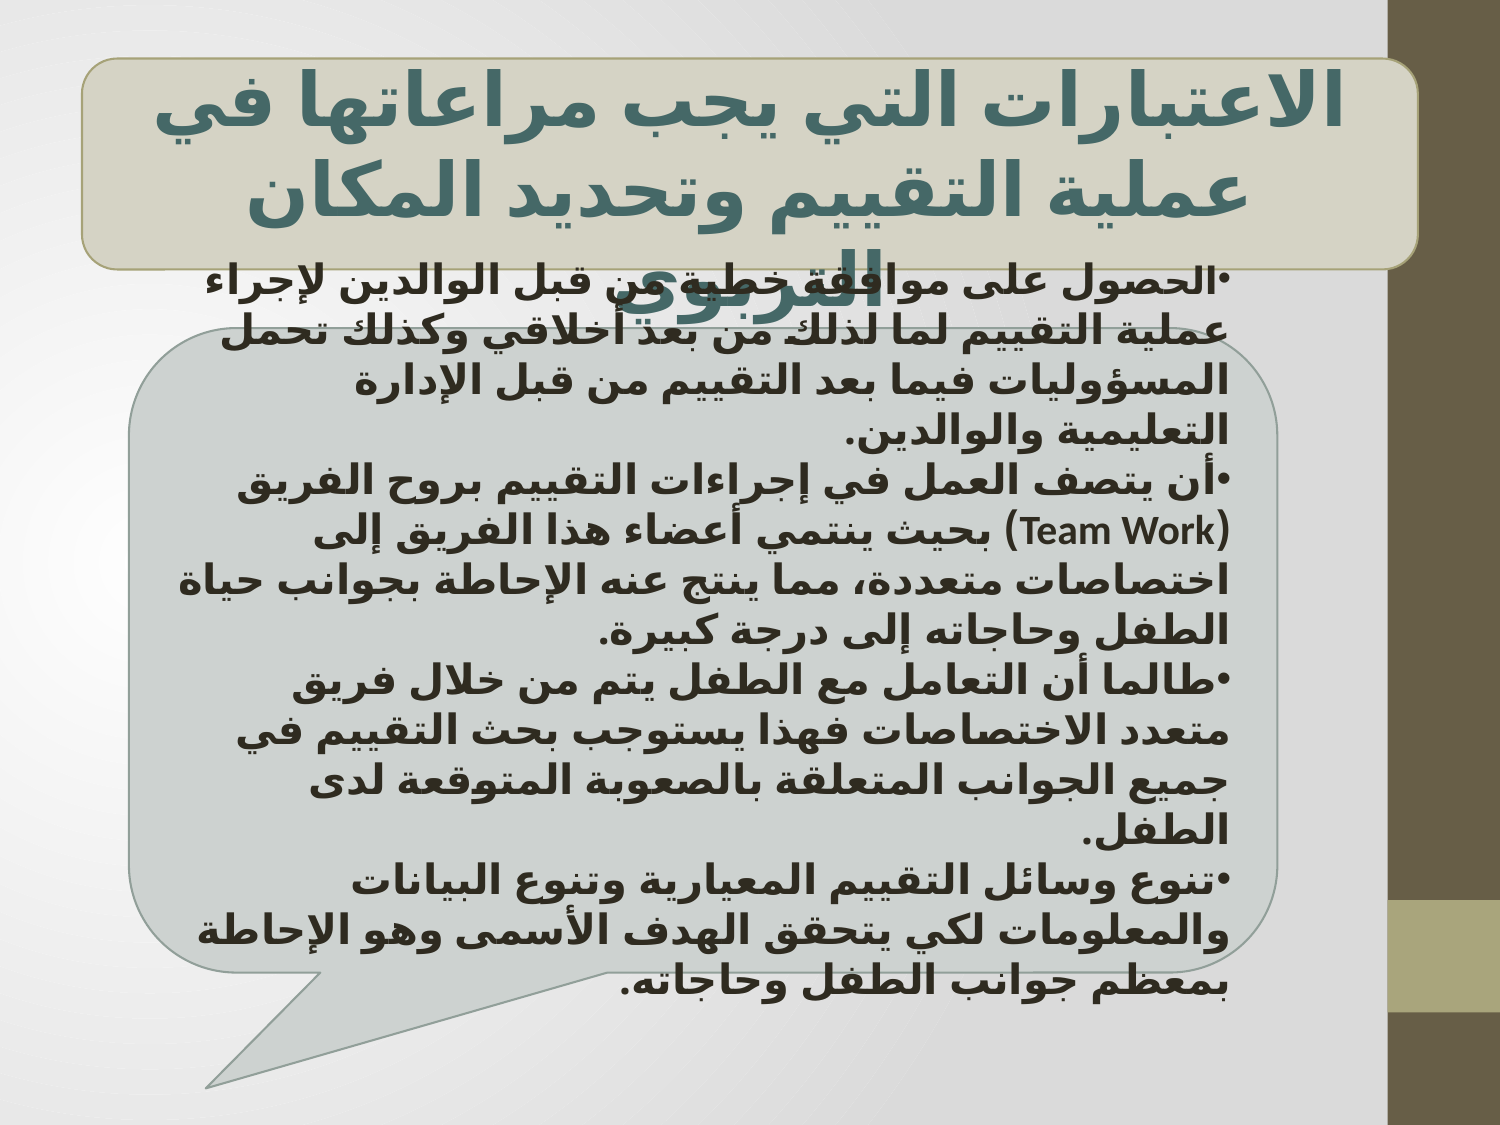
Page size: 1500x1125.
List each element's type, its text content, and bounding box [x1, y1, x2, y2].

text_box الاعتبارات التي يجب مراعاتها في عملية التقييم وتحديد المكان التربوي [80, 57, 1419, 271]
text_box الحصول على موافقة خطية من قبل الوالدين لإجراء عملية التقييم لما لذلك من بعد أخلاقي وكذلك تحمل المسؤوليات فيما بعد التقييم من قبل الإدارة التعليمية والوالدين. أن يتصف العمل في إجراءات التقييم بروح الفريق (Team Work) بحيث ينتمي أعضاء هذا الفريق إلى اختصاصات متعددة، مما ينتج عنه الإحاطة بجوانب حياة الطفل وحاجاته إلى درجة كبيرة. طالما أن التعامل مع الطفل يتم من خلال فريق متعدد الاختصاصات فهذا يستوجب بحث التقييم في جميع الجوانب المتعلقة بالصعوبة المتوقعة لدى الطفل. تنوع وسائل التقييم المعيارية وتنوع البيانات والمعلومات لكي يتحقق الهدف الأسمى وهو الإحاطة بمعظم جوانب الطفل وحاجاته. [127, 327, 1279, 1090]
